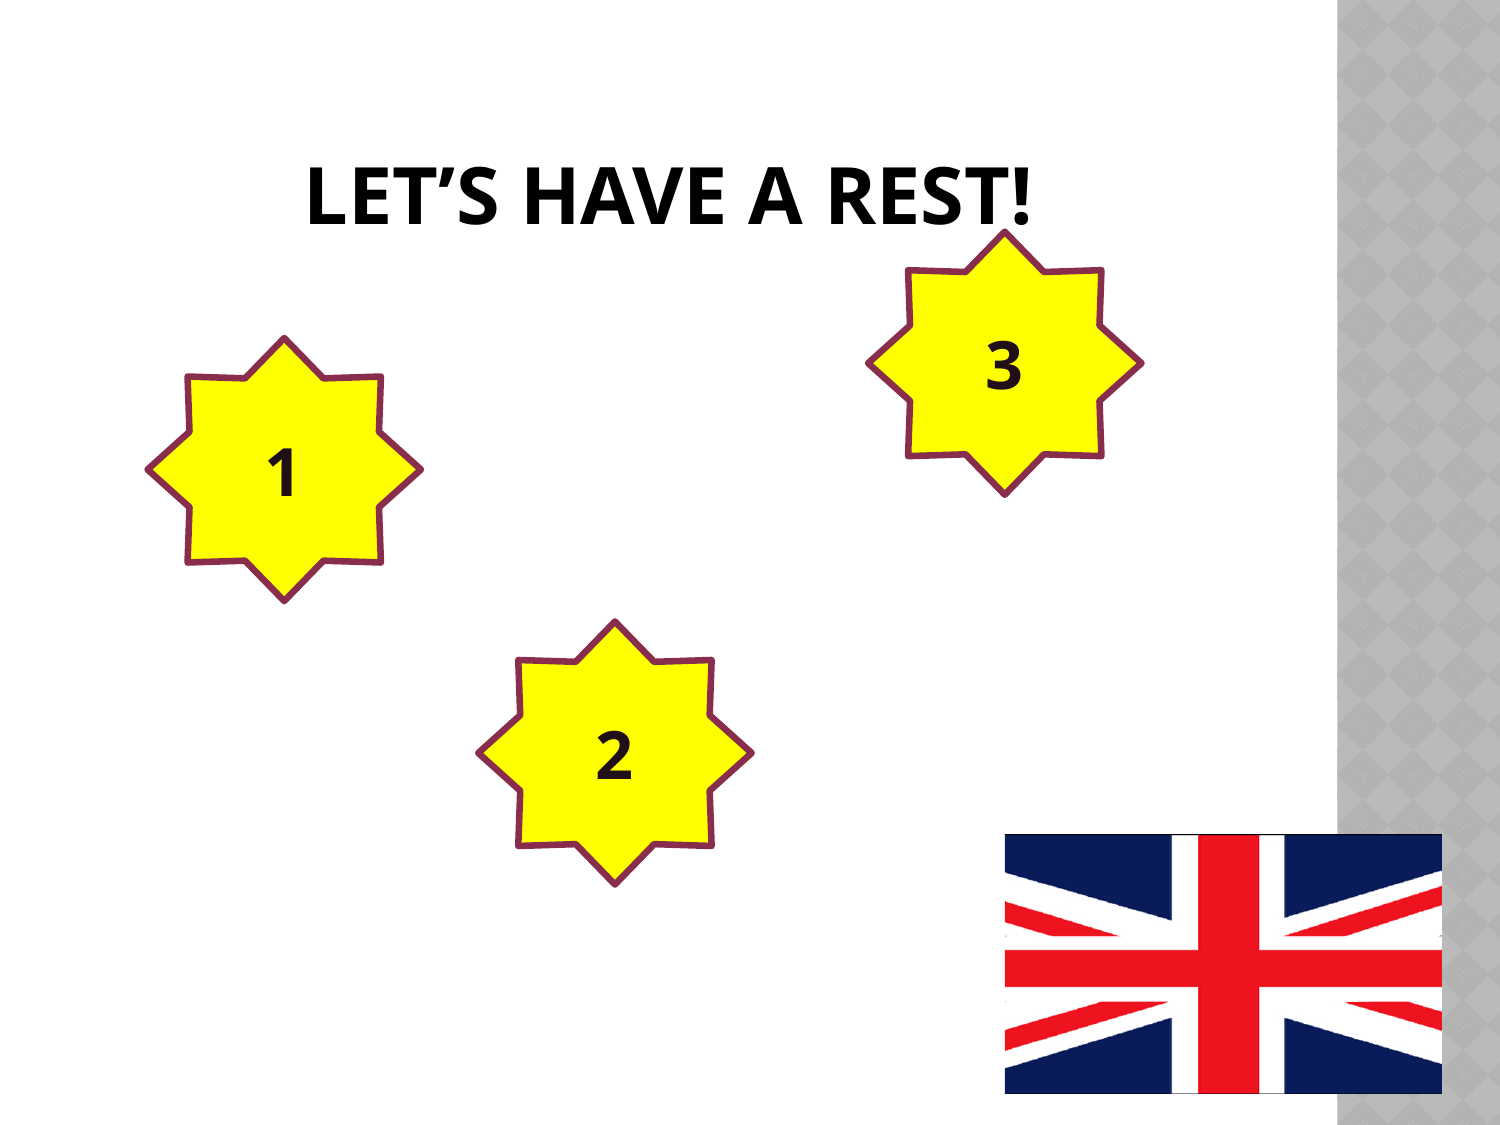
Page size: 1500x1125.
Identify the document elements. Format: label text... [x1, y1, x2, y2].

picture [1004, 833, 1443, 1095]
title Let’s have a rest! [75, 52, 1263, 240]
text_box 1 [144, 334, 425, 605]
text_box 2 [475, 618, 755, 888]
text_box 3 [864, 228, 1145, 498]
